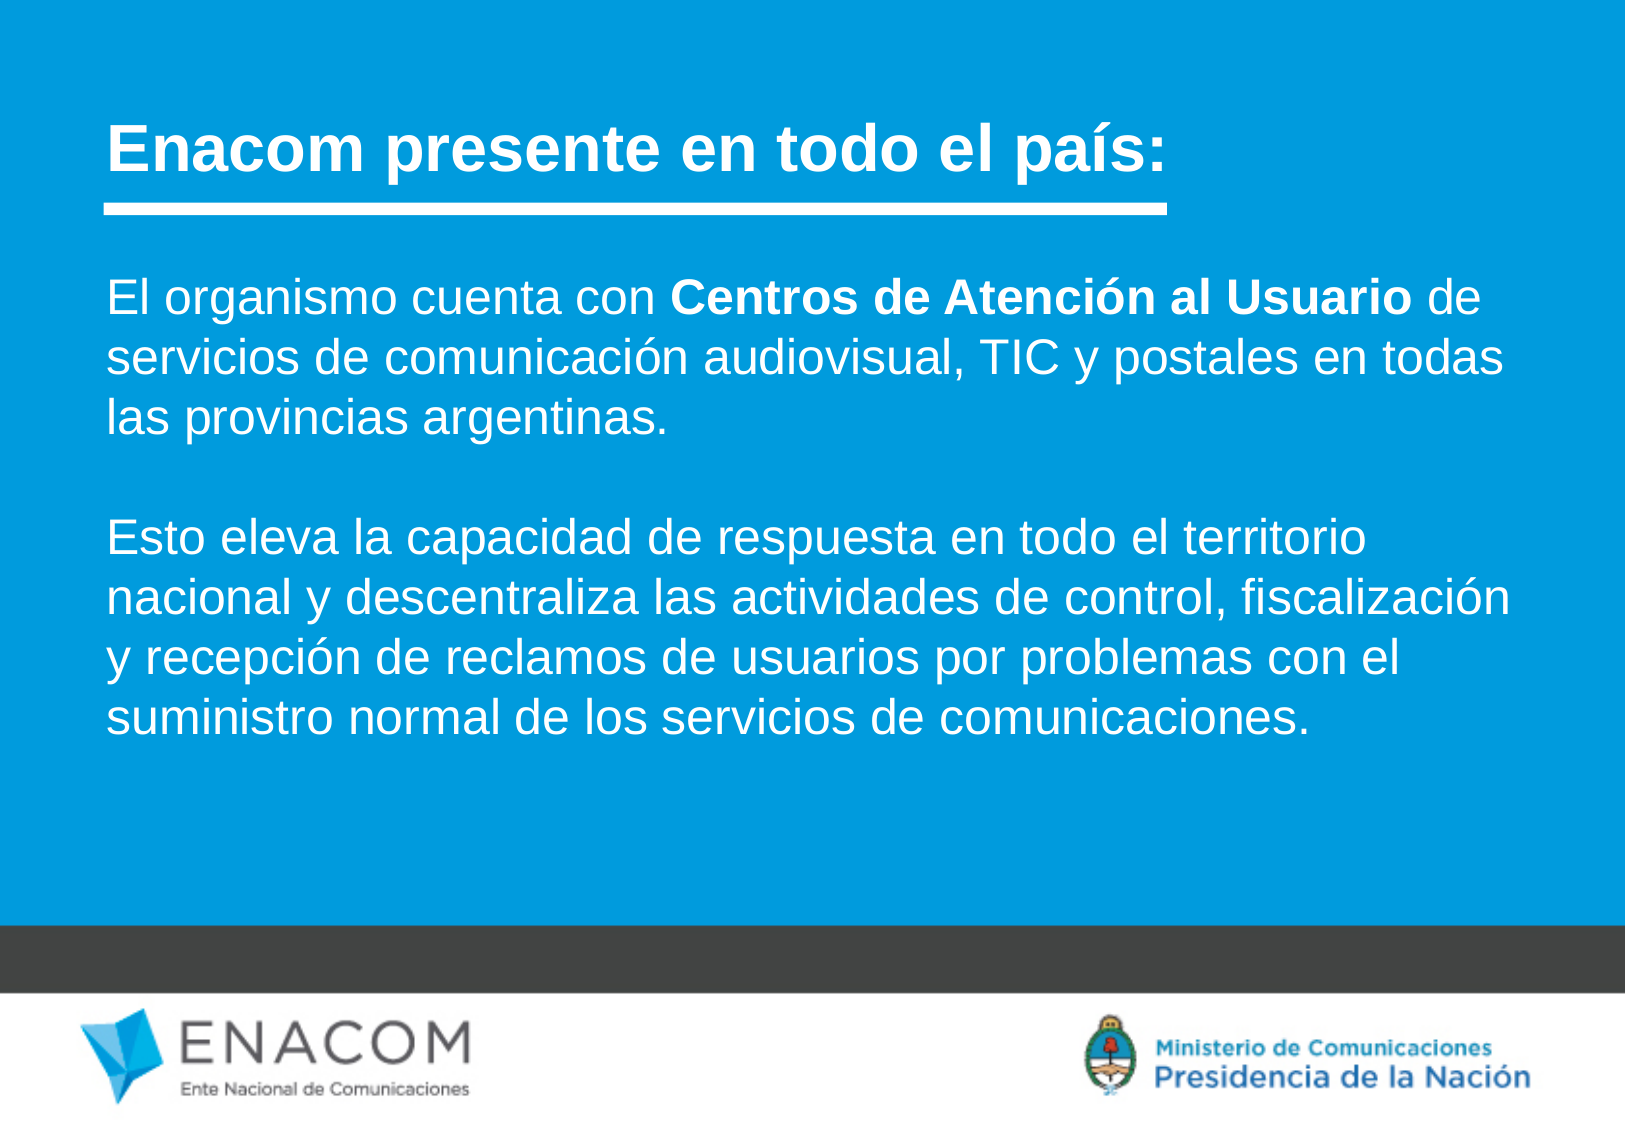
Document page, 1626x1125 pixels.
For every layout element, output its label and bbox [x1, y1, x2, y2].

picture [598, 708, 620, 734]
picture [900, 708, 922, 734]
picture [1162, 588, 1173, 613]
picture [988, 528, 1002, 553]
picture [1025, 588, 1047, 614]
picture [1098, 288, 1123, 314]
picture [235, 588, 249, 613]
picture [1017, 708, 1030, 733]
picture [1350, 348, 1364, 373]
picture [603, 288, 625, 314]
picture [1249, 348, 1271, 374]
picture [461, 348, 474, 373]
picture [600, 348, 620, 374]
picture [412, 348, 434, 374]
picture [958, 588, 978, 614]
picture [667, 588, 691, 614]
picture [553, 518, 574, 554]
picture [734, 588, 758, 614]
picture [302, 408, 316, 433]
picture [0, 926, 1625, 1125]
picture [905, 348, 910, 373]
picture [165, 522, 177, 554]
picture [738, 288, 761, 313]
picture [445, 708, 458, 733]
picture [464, 648, 486, 674]
picture [996, 708, 1001, 733]
picture [750, 348, 755, 373]
picture [953, 528, 975, 554]
picture [120, 408, 144, 434]
picture [1364, 648, 1386, 674]
picture [1242, 578, 1254, 613]
picture [111, 126, 147, 170]
picture [1024, 648, 1045, 684]
picture [870, 648, 892, 674]
picture [1086, 288, 1092, 313]
picture [194, 136, 228, 171]
picture [1162, 648, 1167, 673]
picture [882, 136, 917, 171]
picture [532, 408, 546, 433]
picture [873, 698, 894, 734]
picture [981, 123, 989, 170]
picture [1153, 138, 1161, 146]
picture [1003, 708, 1016, 733]
picture [895, 522, 907, 554]
picture [941, 136, 972, 171]
picture [847, 578, 868, 614]
picture [181, 528, 203, 554]
picture [1067, 648, 1089, 674]
picture [761, 588, 781, 614]
picture [578, 288, 598, 314]
picture [409, 528, 429, 554]
picture [1319, 588, 1343, 614]
picture [938, 648, 959, 684]
picture [376, 588, 398, 614]
picture [585, 408, 599, 433]
picture [735, 648, 748, 674]
picture [470, 408, 491, 444]
picture [428, 588, 448, 614]
picture [1120, 588, 1125, 613]
picture [223, 528, 245, 554]
picture [455, 288, 460, 313]
picture [614, 588, 638, 614]
picture [345, 348, 367, 374]
picture [163, 708, 168, 733]
picture [109, 708, 129, 734]
picture [314, 528, 338, 554]
picture [1344, 348, 1349, 373]
picture [637, 348, 659, 374]
picture [1178, 588, 1200, 614]
picture [338, 648, 343, 673]
picture [721, 528, 732, 553]
picture [761, 338, 782, 374]
picture [253, 708, 273, 734]
picture [946, 280, 976, 313]
picture [165, 648, 187, 674]
picture [1295, 648, 1317, 674]
picture [603, 128, 623, 171]
picture [251, 348, 273, 374]
picture [997, 578, 1018, 614]
picture [163, 348, 174, 373]
picture [764, 528, 784, 554]
picture [491, 136, 521, 171]
picture [826, 348, 849, 373]
picture [1056, 136, 1090, 171]
picture [293, 708, 304, 733]
picture [638, 288, 652, 313]
picture [498, 408, 520, 434]
picture [1342, 528, 1364, 554]
picture [1203, 648, 1227, 674]
picture [1027, 340, 1057, 374]
picture [1372, 288, 1378, 313]
picture [911, 528, 935, 554]
picture [1095, 123, 1109, 132]
picture [671, 348, 685, 373]
picture [246, 648, 267, 684]
picture [482, 348, 495, 374]
picture [425, 408, 449, 434]
picture [1038, 708, 1051, 734]
picture [579, 408, 584, 433]
picture [551, 402, 563, 434]
picture [876, 278, 900, 314]
picture [1096, 638, 1117, 674]
picture [339, 288, 352, 313]
picture [692, 648, 714, 674]
picture [1427, 338, 1448, 374]
picture [1156, 708, 1176, 734]
picture [683, 136, 714, 171]
picture [1145, 582, 1157, 614]
picture [1330, 648, 1344, 673]
picture [150, 708, 155, 733]
picture [809, 588, 832, 613]
picture [806, 708, 828, 734]
picture [1275, 708, 1295, 734]
picture [1169, 648, 1182, 673]
picture [517, 698, 538, 734]
picture [903, 578, 924, 614]
picture [373, 288, 395, 314]
picture [453, 588, 475, 614]
picture [257, 408, 280, 433]
picture [1430, 278, 1451, 314]
picture [268, 288, 273, 313]
picture [367, 528, 391, 554]
picture [1113, 136, 1143, 171]
picture [632, 288, 637, 313]
picture [634, 408, 654, 434]
picture [564, 648, 577, 673]
picture [625, 648, 645, 674]
picture [217, 648, 239, 674]
picture [256, 588, 280, 614]
picture [170, 708, 183, 733]
picture [1018, 136, 1050, 184]
picture [165, 588, 185, 614]
picture [378, 638, 399, 674]
picture [626, 708, 646, 734]
picture [801, 136, 836, 171]
picture [942, 708, 962, 734]
picture [323, 408, 343, 434]
picture [353, 288, 366, 313]
picture [1095, 136, 1103, 170]
picture [1200, 528, 1222, 554]
picture [732, 708, 755, 733]
picture [804, 288, 829, 314]
picture [1134, 648, 1156, 674]
picture [845, 528, 867, 554]
picture [722, 136, 753, 170]
picture [188, 408, 209, 444]
picture [1294, 288, 1317, 314]
picture [1322, 288, 1348, 314]
picture [107, 648, 130, 684]
picture [111, 280, 137, 313]
picture [1210, 348, 1234, 374]
picture [1231, 648, 1251, 674]
picture [1057, 288, 1079, 314]
picture [770, 708, 790, 734]
picture [967, 708, 989, 734]
picture [528, 648, 552, 674]
picture [434, 528, 458, 554]
picture [1467, 578, 1474, 584]
picture [627, 136, 658, 171]
picture [1067, 588, 1087, 614]
picture [268, 136, 303, 171]
picture [735, 348, 748, 374]
picture [344, 648, 358, 673]
picture [1065, 708, 1070, 733]
picture [548, 348, 568, 374]
picture [545, 708, 567, 734]
picture [1202, 278, 1208, 313]
picture [842, 123, 875, 171]
picture [678, 528, 700, 554]
picture [999, 288, 1021, 314]
picture [818, 528, 831, 554]
picture [589, 588, 608, 613]
picture [517, 528, 537, 554]
picture [1134, 528, 1156, 554]
picture [1493, 588, 1507, 613]
picture [240, 288, 264, 314]
picture [695, 588, 715, 614]
picture [1192, 708, 1214, 734]
picture [833, 528, 838, 553]
picture [1184, 522, 1196, 554]
picture [1385, 288, 1410, 314]
picture [650, 518, 671, 554]
picture [414, 288, 434, 314]
picture [1247, 708, 1269, 734]
picture [104, 203, 1166, 215]
picture [389, 136, 421, 184]
picture [184, 708, 197, 733]
picture [537, 288, 561, 314]
picture [785, 288, 799, 313]
picture [1277, 348, 1297, 374]
picture [790, 528, 811, 564]
picture [307, 588, 330, 624]
picture [557, 648, 562, 673]
picture [1270, 588, 1290, 614]
picture [1458, 588, 1480, 614]
picture [212, 288, 233, 324]
picture [1394, 588, 1418, 614]
picture [306, 288, 326, 314]
picture [440, 288, 453, 314]
picture [447, 348, 460, 373]
picture [803, 648, 808, 673]
picture [1064, 518, 1085, 554]
picture [1369, 588, 1388, 613]
picture [229, 588, 234, 613]
picture [111, 520, 137, 553]
picture [429, 136, 448, 170]
picture [834, 708, 854, 734]
picture [216, 708, 221, 733]
picture [993, 648, 1004, 673]
picture [1399, 348, 1421, 374]
picture [1295, 588, 1315, 614]
picture [1108, 278, 1117, 285]
picture [352, 708, 357, 733]
picture [1117, 348, 1138, 384]
picture [706, 348, 730, 374]
picture [332, 288, 337, 313]
picture [864, 348, 884, 374]
picture [467, 288, 489, 314]
picture [1457, 288, 1479, 314]
picture [222, 708, 236, 733]
picture [1172, 288, 1198, 314]
picture [318, 638, 325, 644]
picture [177, 348, 200, 373]
picture [496, 288, 501, 313]
picture [1036, 528, 1058, 554]
picture [407, 708, 418, 733]
picture [317, 338, 338, 374]
picture [736, 528, 758, 554]
picture [578, 648, 591, 673]
picture [718, 708, 729, 733]
picture [403, 588, 423, 614]
picture [1020, 522, 1032, 554]
picture [309, 708, 331, 734]
picture [309, 648, 331, 674]
picture [598, 648, 620, 674]
picture [526, 408, 531, 433]
picture [196, 288, 207, 313]
picture [149, 648, 160, 673]
picture [673, 280, 703, 314]
picture [898, 648, 918, 674]
picture [784, 582, 796, 614]
picture [109, 348, 129, 374]
picture [664, 708, 684, 734]
picture [276, 702, 288, 734]
picture [231, 136, 262, 171]
picture [1103, 708, 1123, 734]
picture [440, 348, 445, 373]
picture [917, 348, 941, 374]
picture [834, 288, 856, 314]
picture [134, 348, 156, 374]
picture [1324, 648, 1329, 673]
picture [274, 288, 288, 313]
picture [215, 408, 226, 433]
picture [1265, 288, 1287, 314]
picture [497, 348, 502, 373]
picture [296, 408, 301, 433]
picture [273, 648, 293, 674]
picture [507, 582, 519, 614]
picture [492, 648, 512, 674]
picture [765, 282, 779, 314]
picture [431, 708, 444, 733]
picture [510, 348, 515, 373]
picture [453, 136, 484, 171]
picture [646, 338, 653, 344]
picture [1128, 708, 1152, 734]
picture [981, 340, 1008, 373]
picture [1092, 588, 1114, 614]
picture [1315, 528, 1326, 553]
picture [1383, 342, 1395, 374]
picture [215, 348, 235, 374]
picture [527, 136, 558, 171]
picture [665, 348, 670, 373]
picture [110, 588, 115, 613]
picture [1051, 648, 1062, 673]
picture [142, 528, 162, 554]
picture [1130, 288, 1153, 313]
picture [1454, 348, 1478, 374]
picture [1126, 588, 1140, 613]
picture [750, 648, 755, 673]
picture [762, 648, 782, 674]
picture [156, 136, 187, 170]
picture [1092, 528, 1114, 554]
picture [664, 638, 685, 674]
picture [800, 348, 822, 374]
picture [1075, 348, 1098, 384]
picture [573, 348, 597, 374]
picture [262, 528, 284, 554]
picture [278, 348, 298, 374]
picture [1230, 280, 1259, 314]
picture [1270, 522, 1282, 554]
picture [449, 648, 460, 673]
picture [465, 708, 489, 734]
picture [406, 648, 428, 674]
picture [566, 136, 597, 170]
picture [488, 588, 502, 613]
picture [524, 588, 535, 613]
picture [116, 588, 130, 613]
picture [931, 588, 953, 614]
picture [1183, 648, 1196, 673]
picture [1422, 588, 1442, 614]
picture [1286, 528, 1308, 554]
picture [1221, 708, 1226, 733]
picture [982, 528, 987, 553]
picture [311, 136, 361, 170]
picture [1144, 348, 1166, 374]
picture [539, 588, 563, 614]
picture [231, 408, 253, 434]
picture [1171, 348, 1191, 374]
picture [964, 648, 986, 674]
picture [1227, 708, 1241, 733]
picture [1487, 588, 1492, 613]
picture [1229, 528, 1240, 553]
picture [137, 588, 161, 614]
picture [201, 588, 223, 614]
picture [843, 648, 854, 673]
picture [135, 708, 148, 734]
picture [378, 708, 400, 734]
picture [980, 282, 994, 314]
picture [521, 282, 533, 314]
picture [482, 588, 487, 613]
picture [387, 408, 407, 434]
picture [1352, 288, 1366, 313]
picture [689, 708, 711, 734]
picture [463, 528, 484, 564]
picture [875, 588, 899, 614]
picture [872, 528, 892, 554]
picture [1071, 708, 1085, 733]
picture [608, 518, 629, 554]
picture [193, 648, 213, 674]
picture [516, 348, 530, 373]
picture [906, 288, 928, 314]
picture [167, 288, 189, 314]
picture [148, 408, 168, 434]
picture [709, 288, 731, 314]
picture [1194, 342, 1206, 374]
picture [1246, 528, 1257, 553]
picture [1027, 288, 1050, 313]
picture [502, 288, 516, 313]
picture [1015, 340, 1019, 373]
picture [287, 528, 310, 553]
picture [606, 408, 630, 434]
picture [1482, 348, 1502, 374]
picture [1316, 348, 1338, 374]
picture [814, 648, 838, 674]
picture [1153, 162, 1161, 170]
picture [489, 528, 513, 554]
picture [348, 578, 369, 614]
picture [777, 128, 797, 171]
picture [424, 708, 429, 733]
picture [1053, 708, 1058, 733]
picture [581, 528, 605, 554]
picture [788, 648, 801, 674]
picture [359, 408, 383, 434]
picture [358, 708, 372, 733]
picture [454, 408, 465, 433]
picture [890, 348, 903, 374]
picture [387, 348, 407, 374]
picture [1270, 648, 1290, 674]
